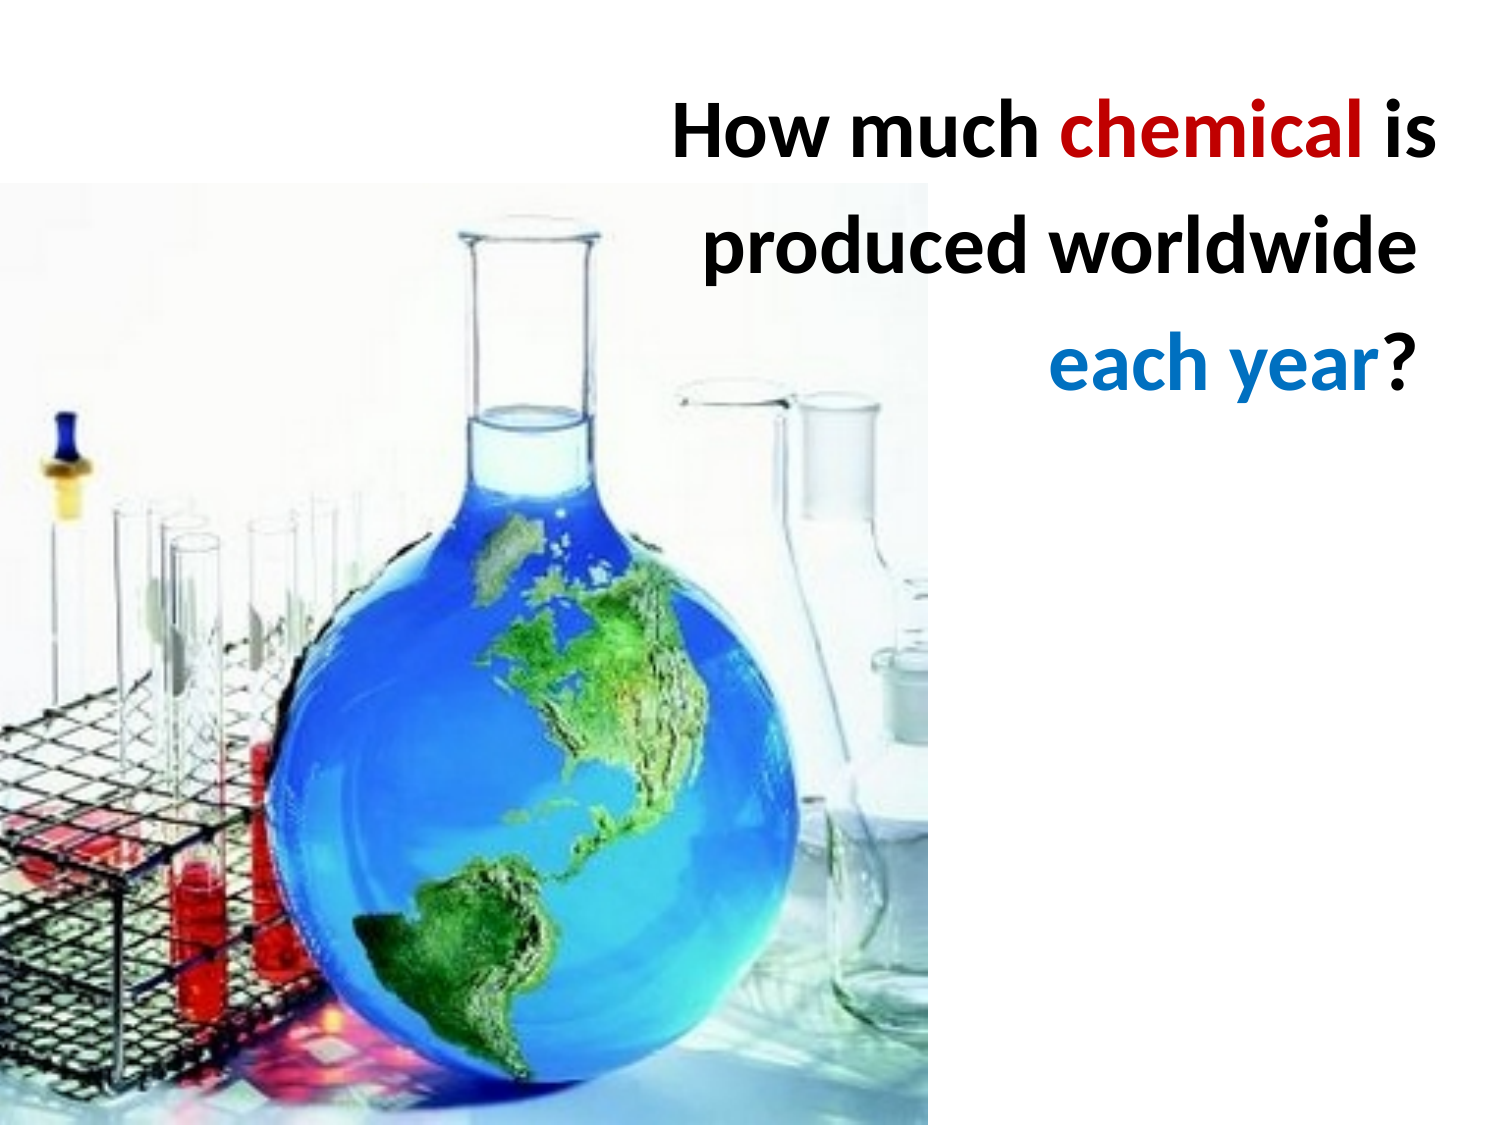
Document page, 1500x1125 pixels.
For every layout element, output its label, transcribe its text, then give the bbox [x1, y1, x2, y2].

list How much chemical is produced worldwide each year? [643, 66, 1453, 809]
picture [0, 182, 928, 1125]
